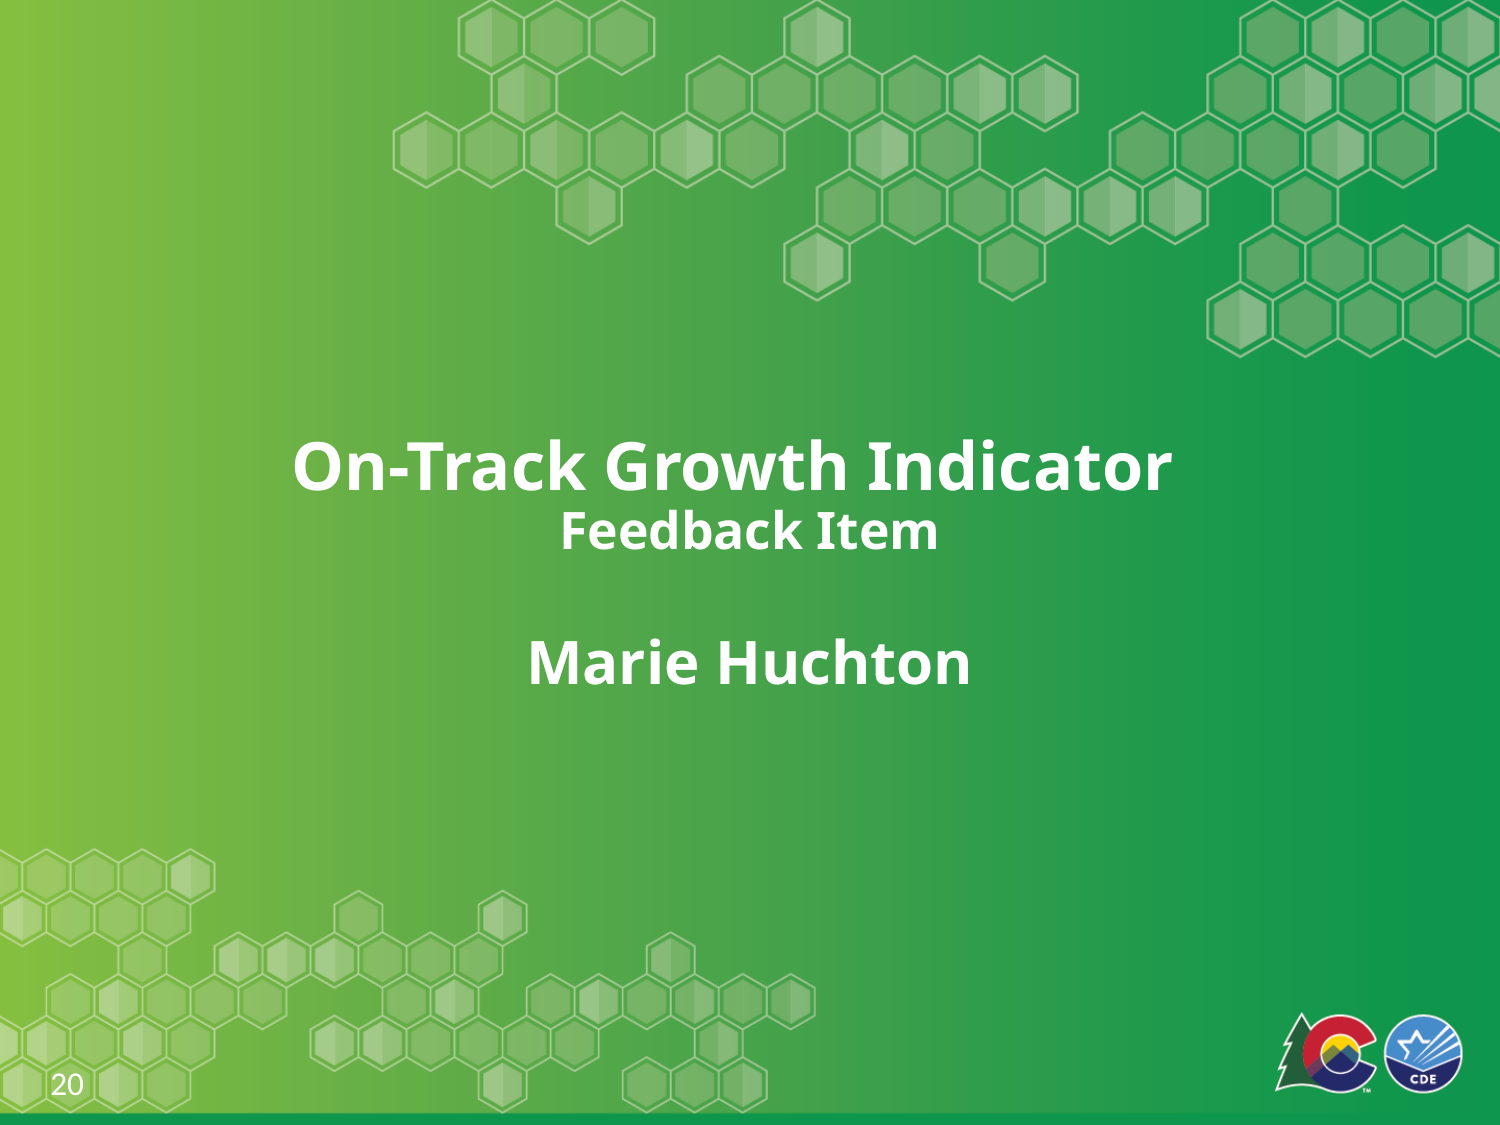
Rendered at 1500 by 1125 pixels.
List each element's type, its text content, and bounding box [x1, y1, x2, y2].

slide_number 20 [35, 1054, 373, 1115]
title On-Track Growth Indicator Feedback Item Marie Huchton [112, 425, 1388, 810]
picture [0, 0, 1500, 1125]
